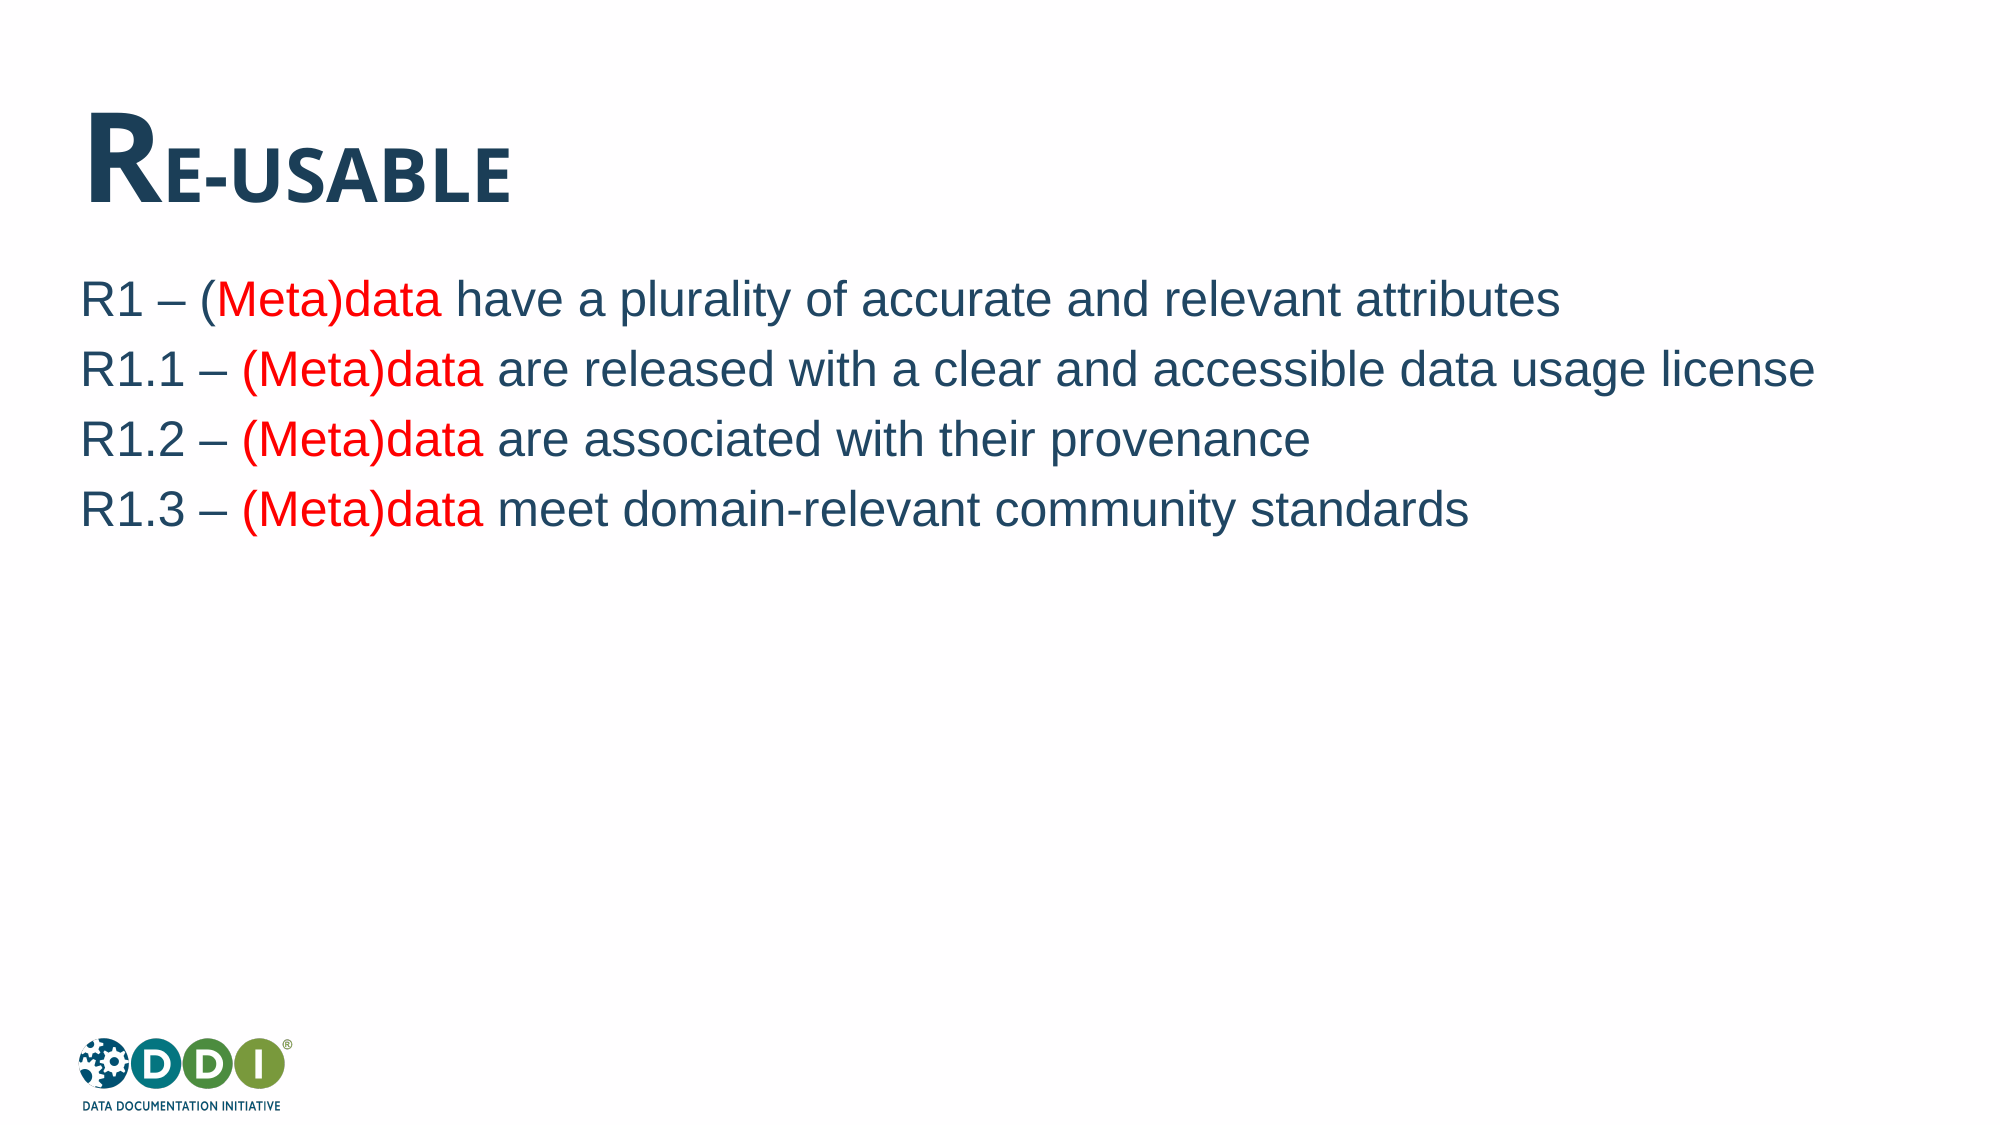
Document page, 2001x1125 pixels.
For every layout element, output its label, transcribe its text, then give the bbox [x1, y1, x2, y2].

list R1 – (Meta)data have a plurality of accurate and relevant attributes R1.1 – (Meta)data are released with a clear and accessible data usage license R1.2 – (Meta)data are associated with their provenance R1.3 – (Meta)data meet domain-relevant community standards [65, 259, 1916, 1019]
title RE-USABLE [65, 59, 1916, 247]
picture [65, 1032, 305, 1115]
